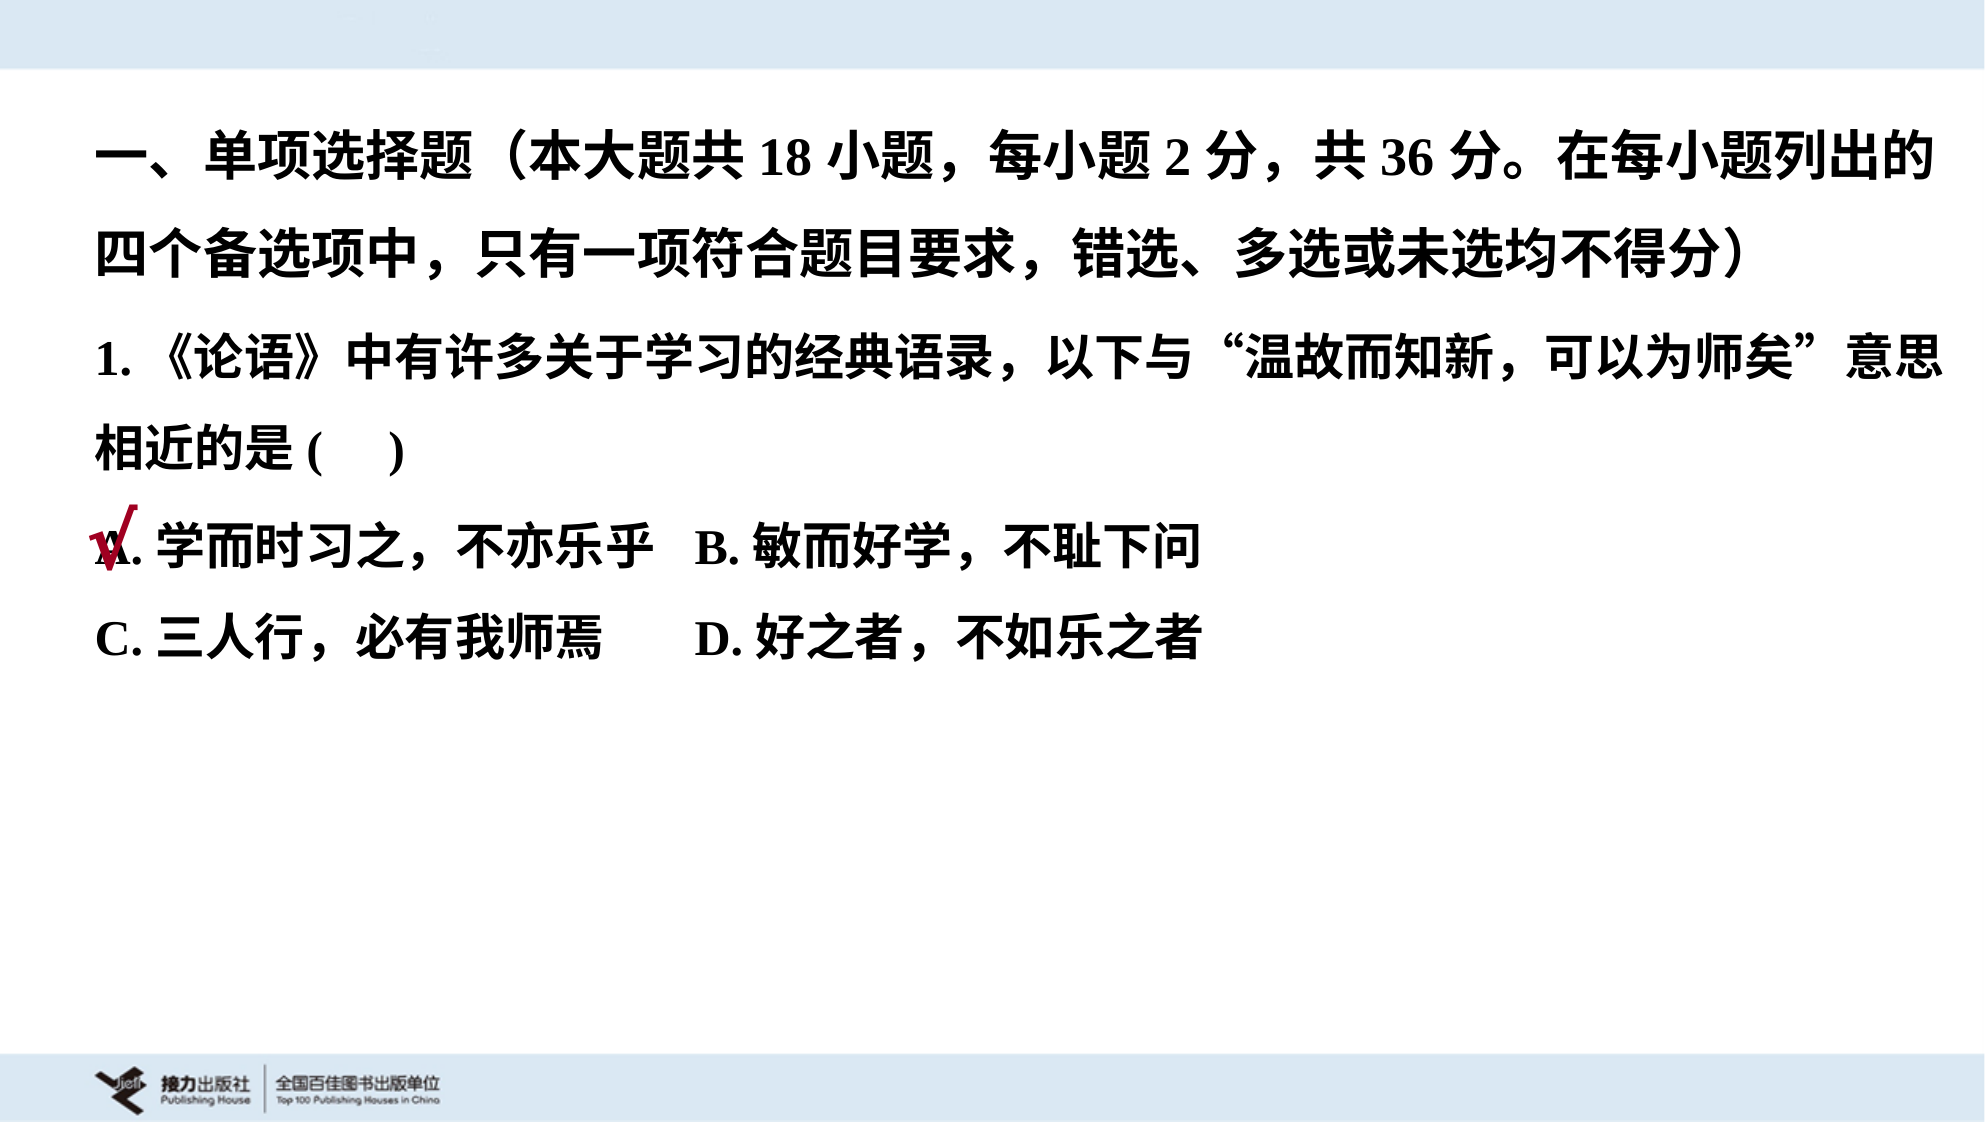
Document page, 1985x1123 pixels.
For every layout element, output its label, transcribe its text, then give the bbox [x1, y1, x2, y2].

text_box √ [86, 492, 139, 585]
picture [0, 0, 1985, 1122]
text_box 1.《论语》中有许多关于学习的经典语录，以下与“温故而知新，可以为师矣”意思 相近的是( ) [94, 293, 1892, 477]
text_box 一、单项选择题（本大题共18小题，每小题2分，共36分。在每小题列出的 四个备选项中，只有一项符合题目要求，错选、多选或未选均不得分） [94, 88, 1892, 293]
text_box A.学而时习之，不亦乐乎 B.敏而好学，不耻下问 C.三人行，必有我师焉 D.好之者，不如乐之者 [94, 482, 1892, 666]
